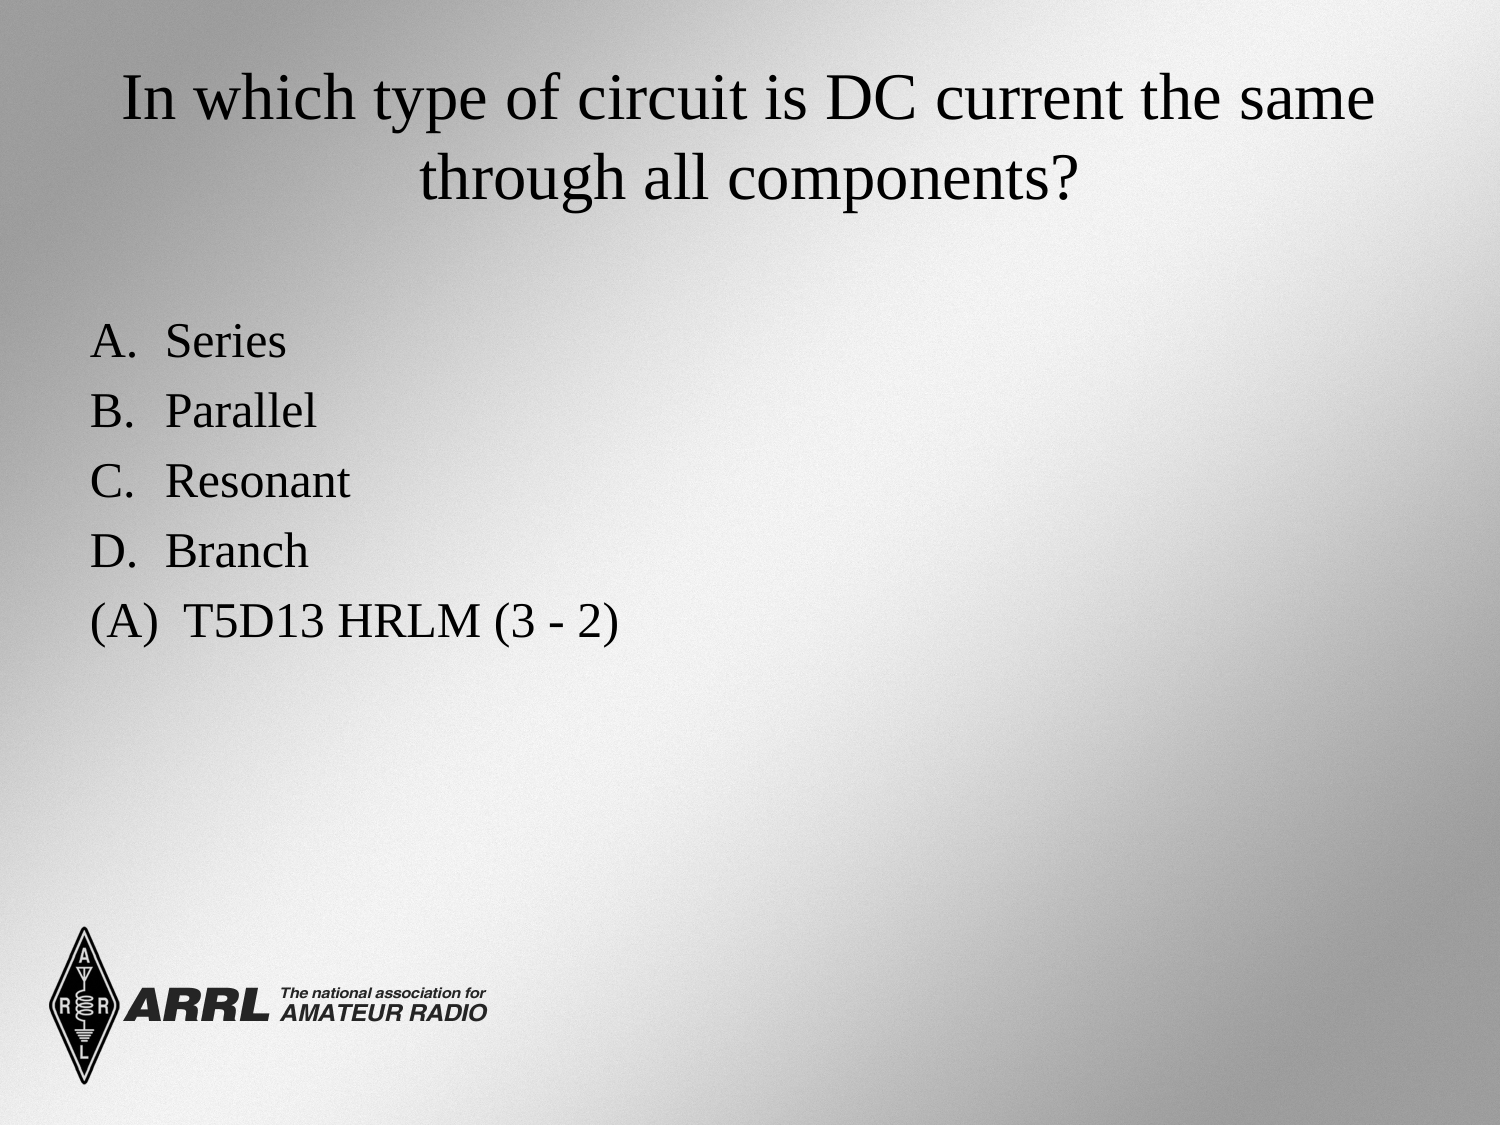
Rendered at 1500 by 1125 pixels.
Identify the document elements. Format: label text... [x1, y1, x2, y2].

list Series Parallel Resonant Branch (A) T5D13 HRLM (3 - 2) [75, 299, 1425, 1005]
title In which type of circuit is DC current the same through all components? [75, 45, 1425, 233]
picture [0, 0, 1500, 1125]
